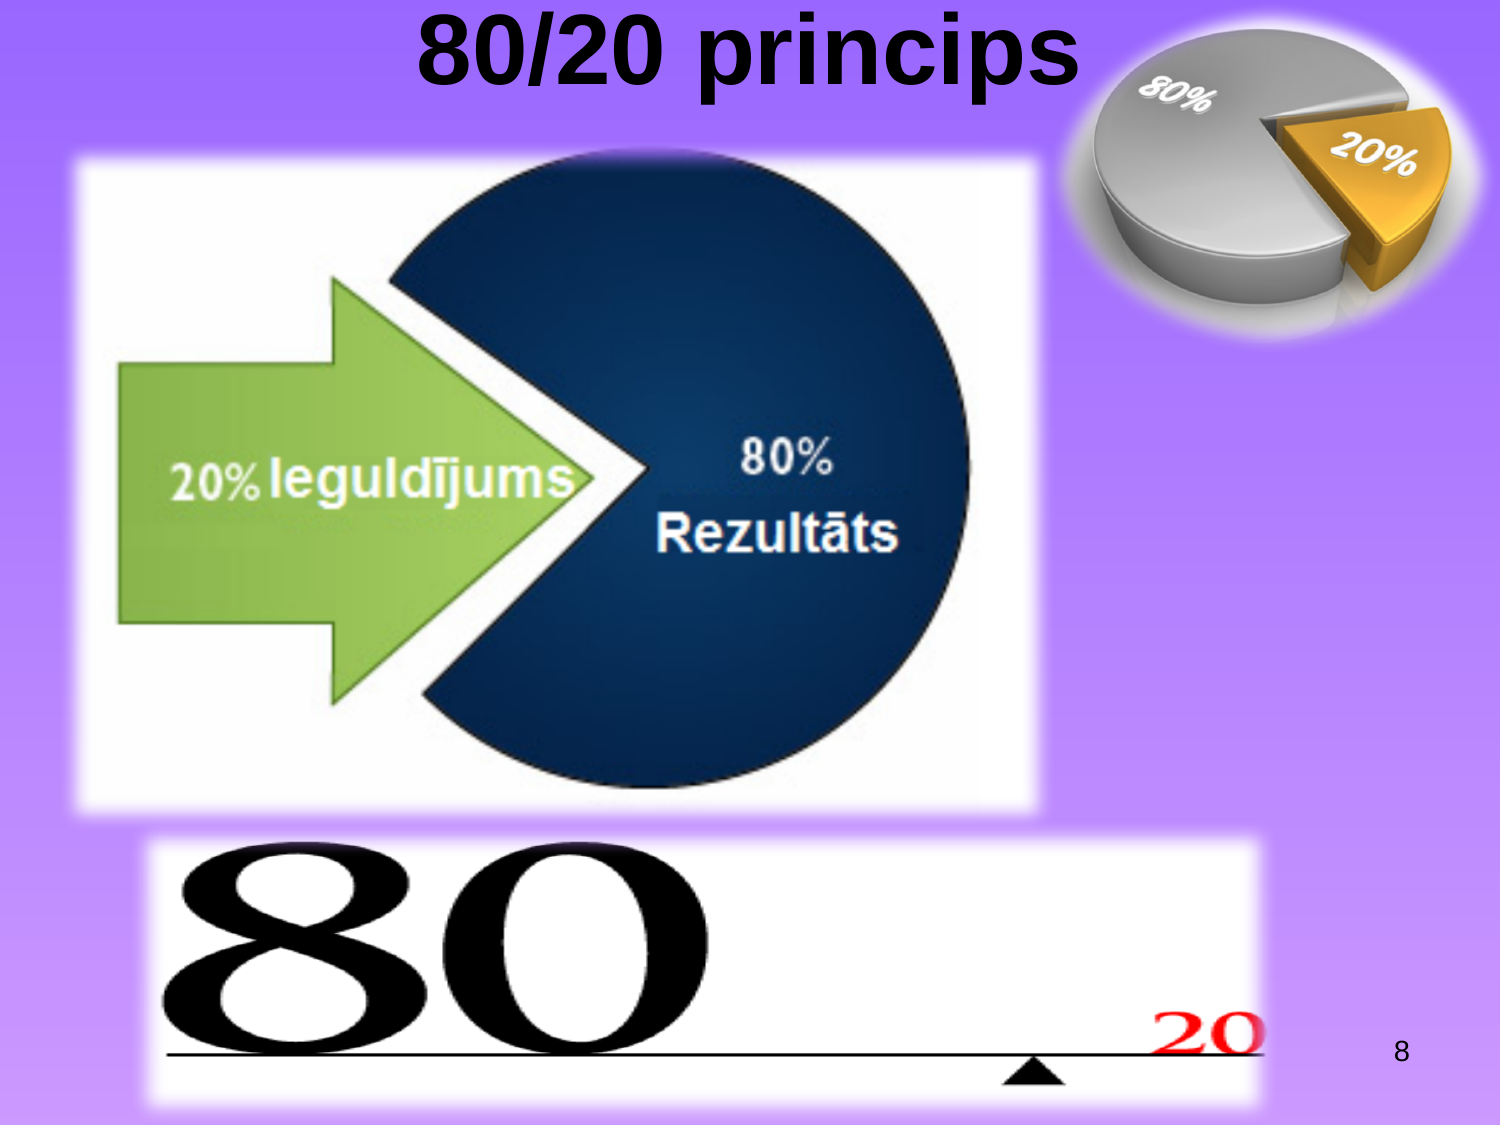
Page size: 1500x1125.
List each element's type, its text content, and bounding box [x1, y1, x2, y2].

picture [58, 0, 1500, 1125]
text_box 80/20 princips [0, 0, 1040, 91]
slide_number 8 [1283, 1024, 1426, 1103]
